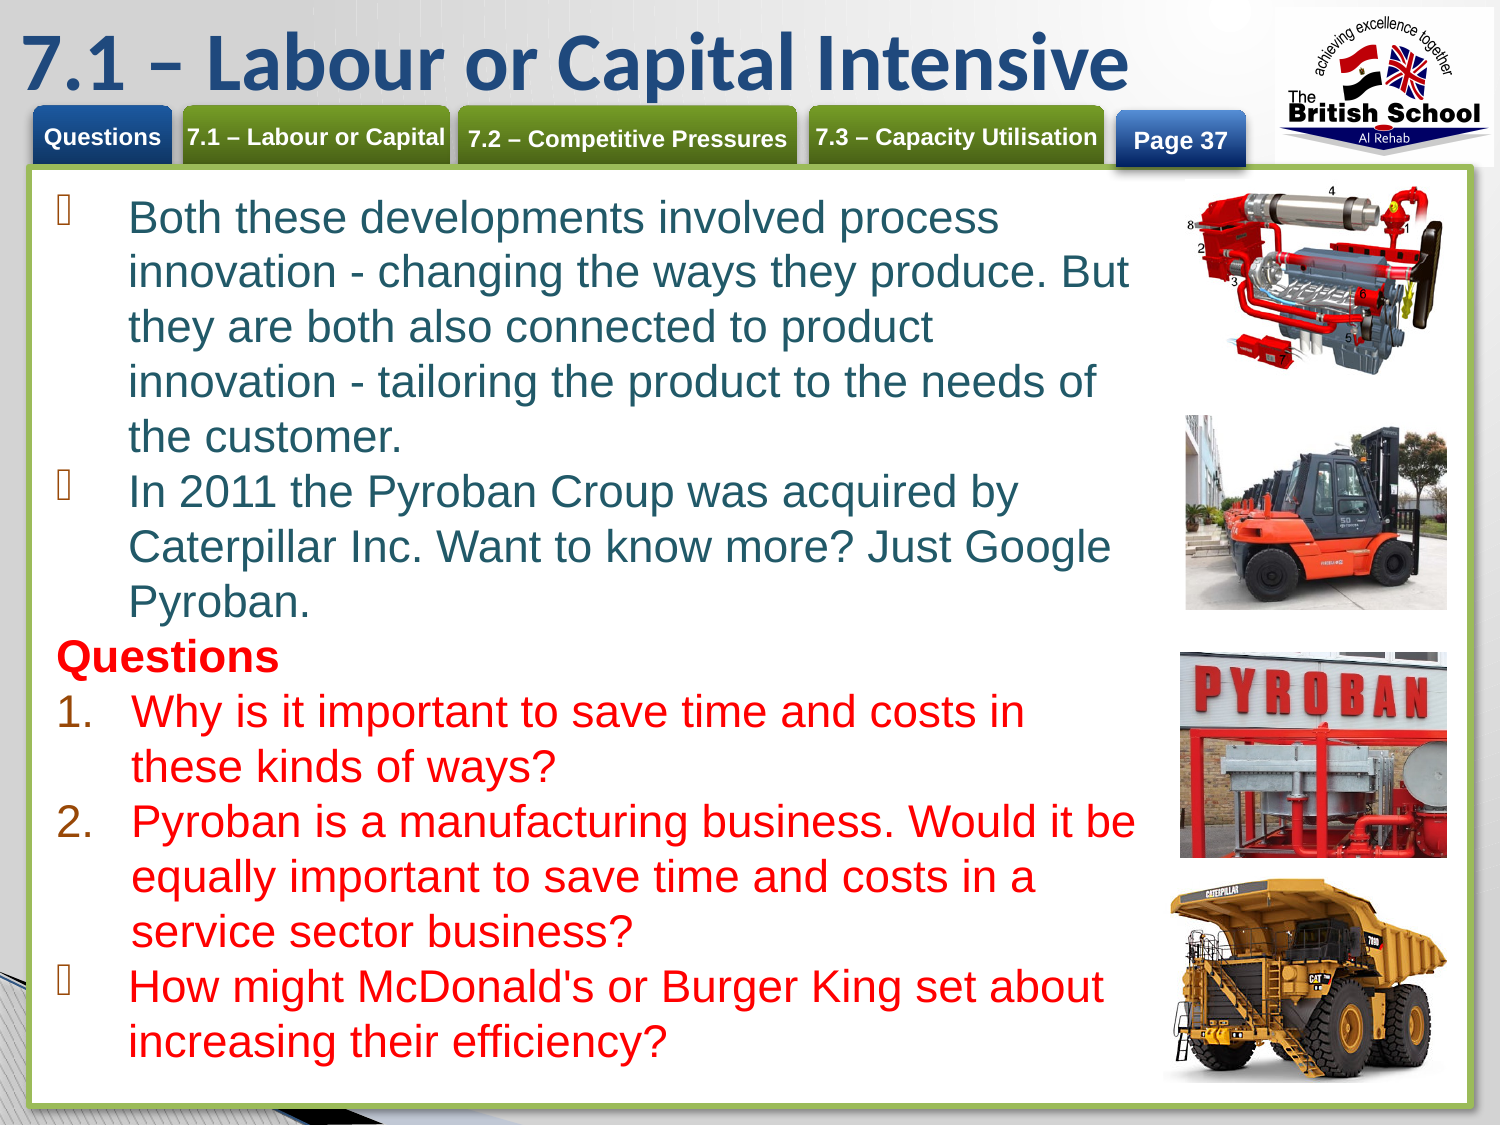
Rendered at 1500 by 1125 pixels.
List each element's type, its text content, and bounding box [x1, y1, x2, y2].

picture [1185, 414, 1448, 610]
text_box Page 37 [1116, 109, 1247, 167]
title 7.1 – Labour or Capital Intensive [5, 11, 1270, 102]
picture [1275, 7, 1495, 167]
picture [1163, 876, 1448, 1083]
text_box Both these developments involved process innovation - changing the ways they produce. But they are both also connected to product innovation - tailoring the product to the needs of the customer. In 2011 the Pyroban Croup was acquired by Caterpillar Inc. Want to know more? Just Google Pyroban. Questions Why is it important to save time and costs in these kinds of ways? Pyroban is a manufacturing business. Would it be equally important to save time and costs in a service sector business? How might McDonald's or Burger King set about increasing their efficiency? [41, 179, 1164, 1075]
picture [1185, 179, 1448, 376]
picture [281, 1114, 303, 1125]
picture [1179, 651, 1448, 858]
